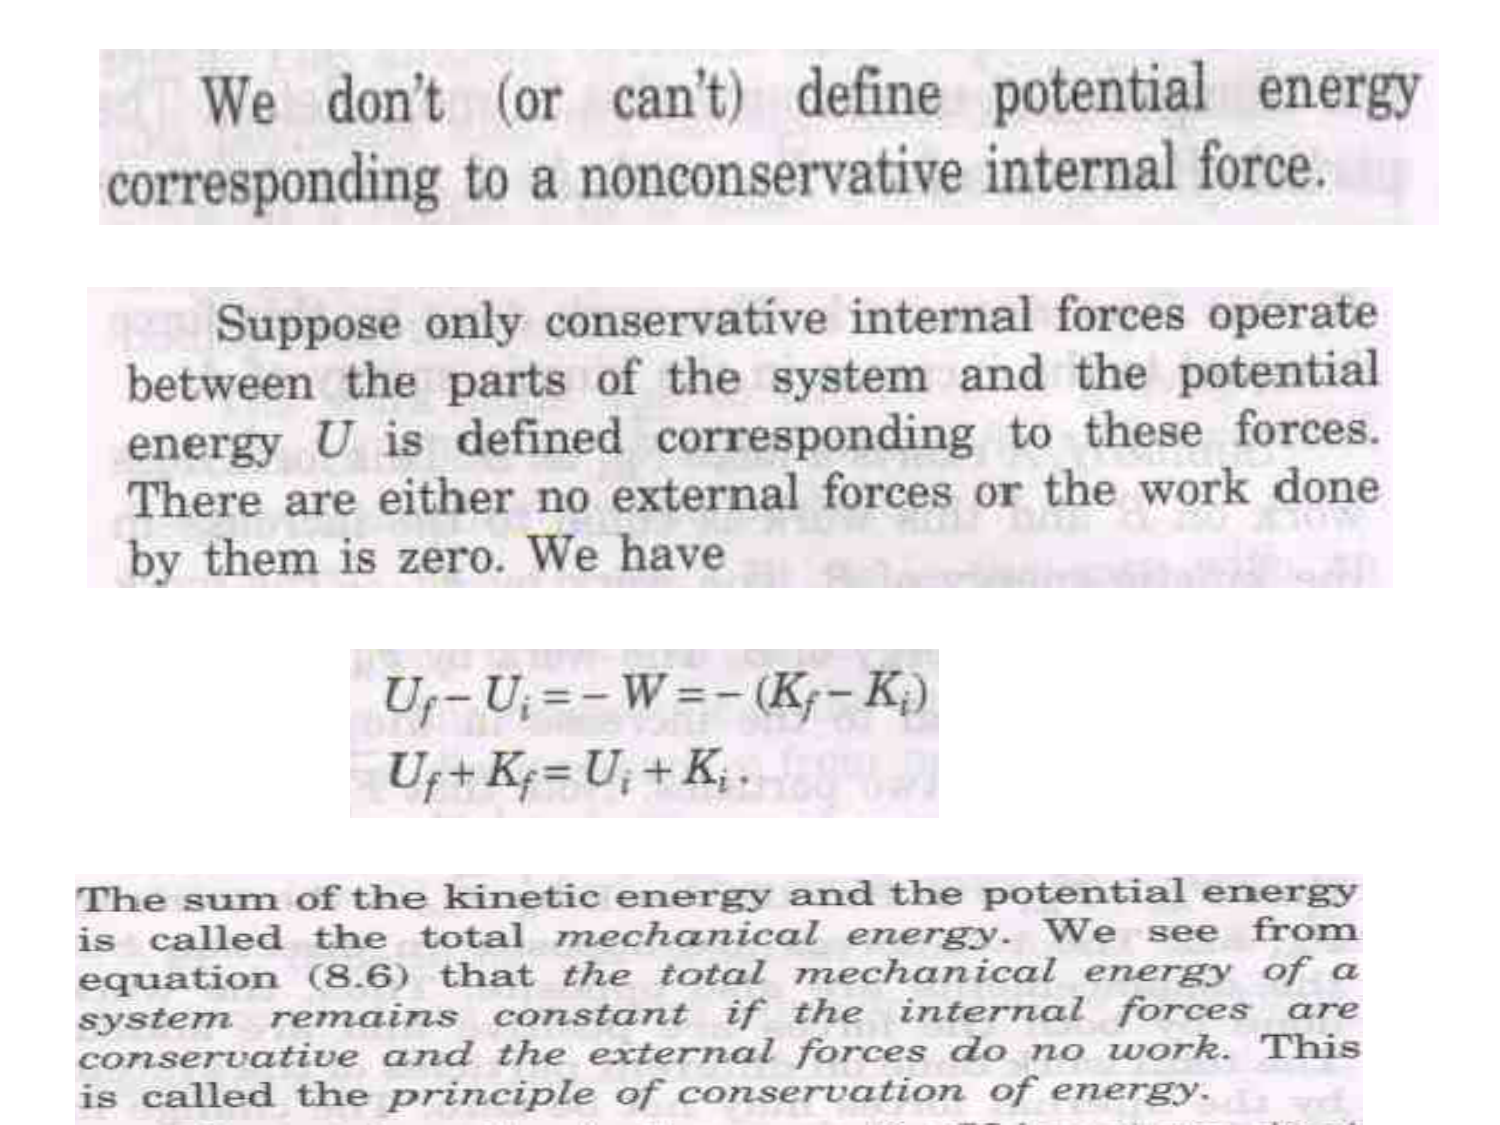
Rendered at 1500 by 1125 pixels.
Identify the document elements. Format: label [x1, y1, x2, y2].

picture [349, 649, 939, 818]
picture [74, 874, 1363, 1125]
picture [99, 49, 1439, 226]
picture [87, 287, 1394, 588]
